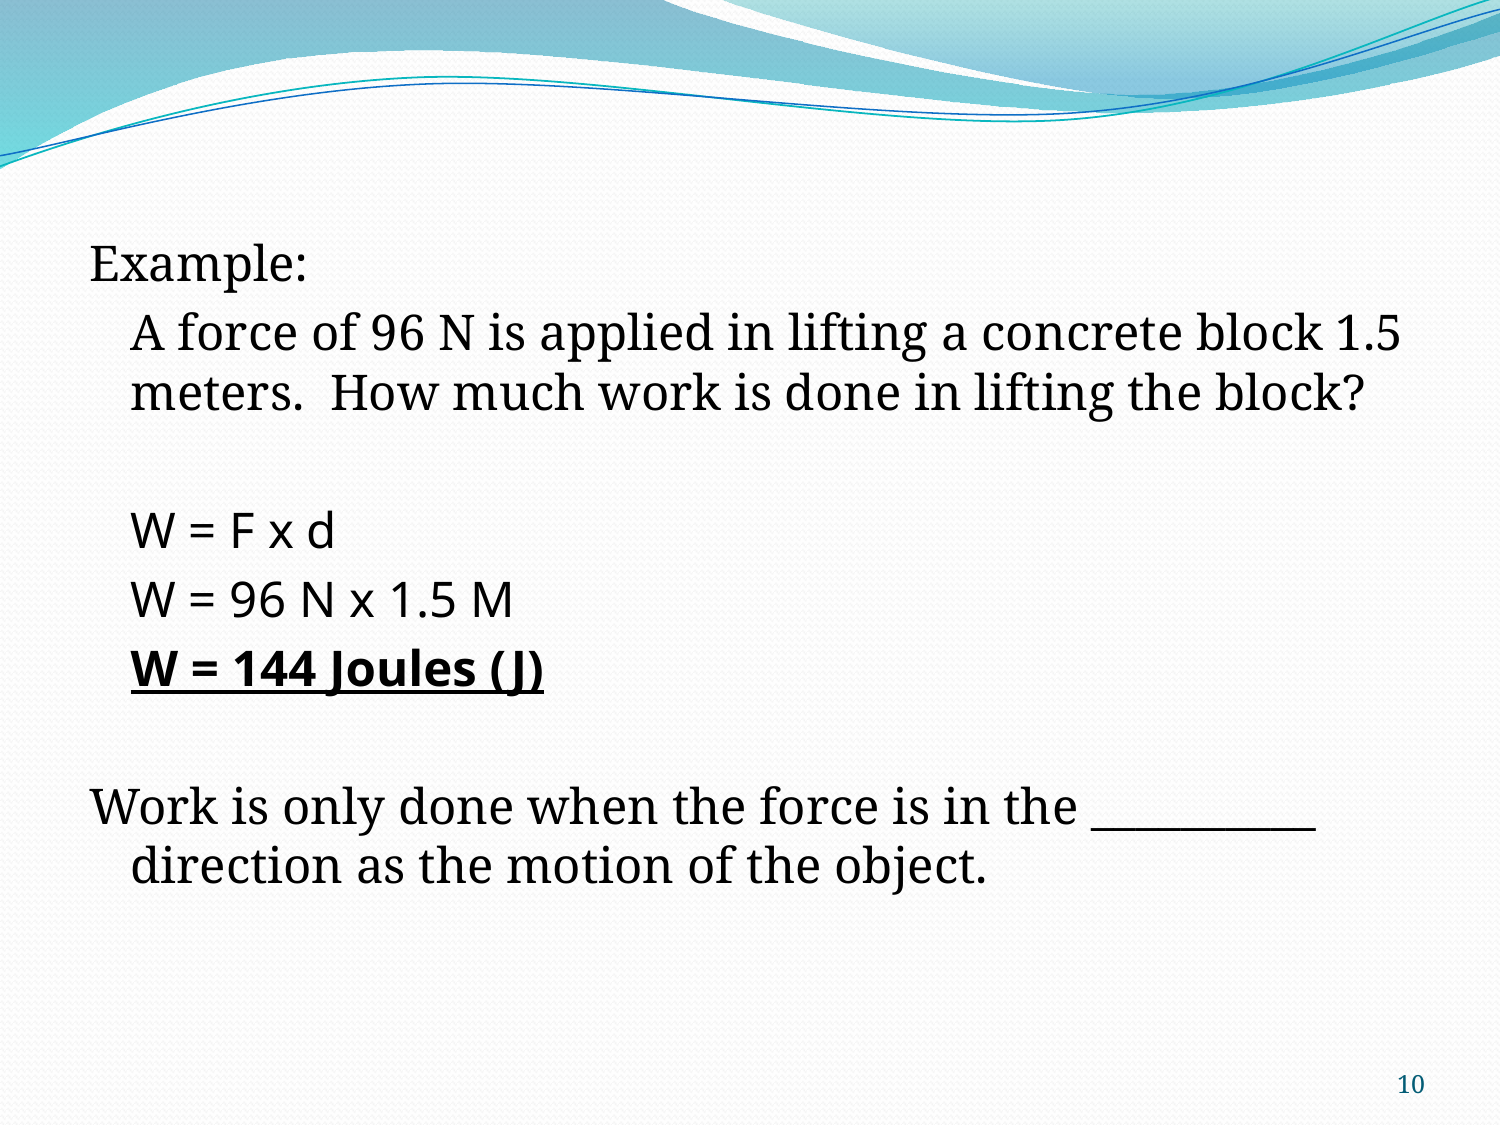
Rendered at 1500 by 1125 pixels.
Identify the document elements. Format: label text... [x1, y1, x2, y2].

slide_number 10 [1299, 1042, 1425, 1103]
list Example: A force of 96 N is applied in lifting a concrete block 1.5 meters. How much work is done in lifting the block? W = F x d W = 96 N x 1.5 M W = 144 Joules (J) Work is only done when the force is in the __________ direction as the motion of the object. [75, 224, 1425, 945]
